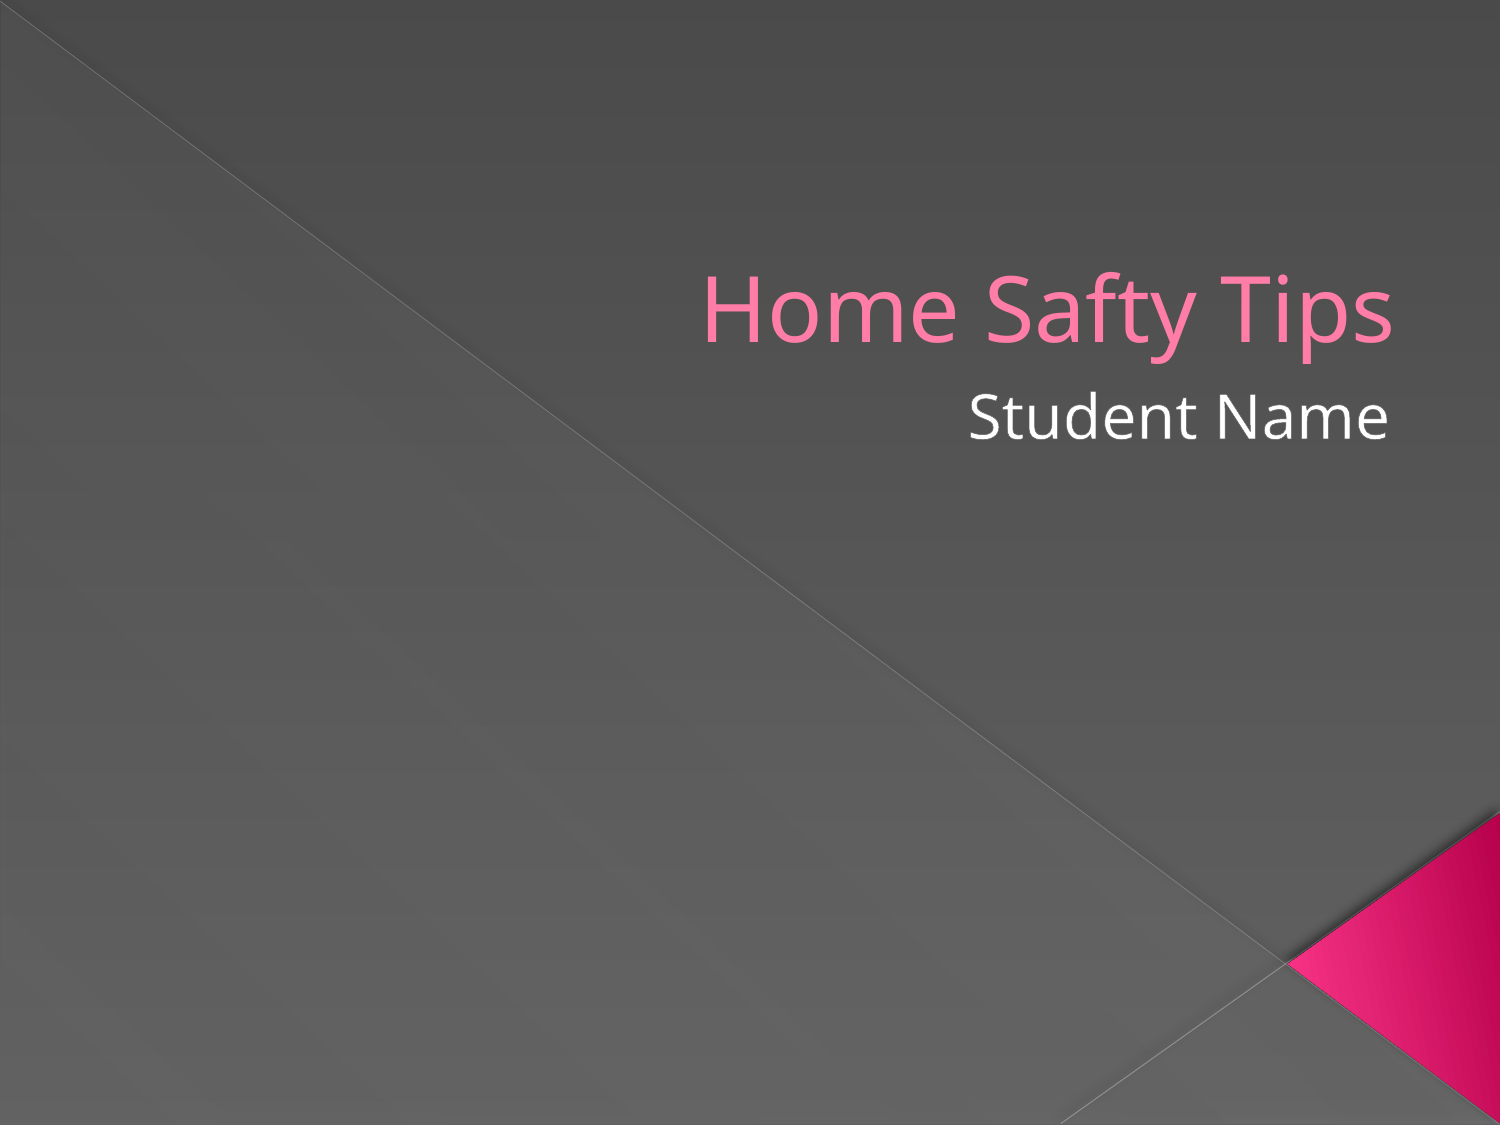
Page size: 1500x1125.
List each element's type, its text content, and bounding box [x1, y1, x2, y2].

title Home Safty Tips [88, 127, 1412, 369]
subtitle Student Name [88, 369, 1412, 657]
